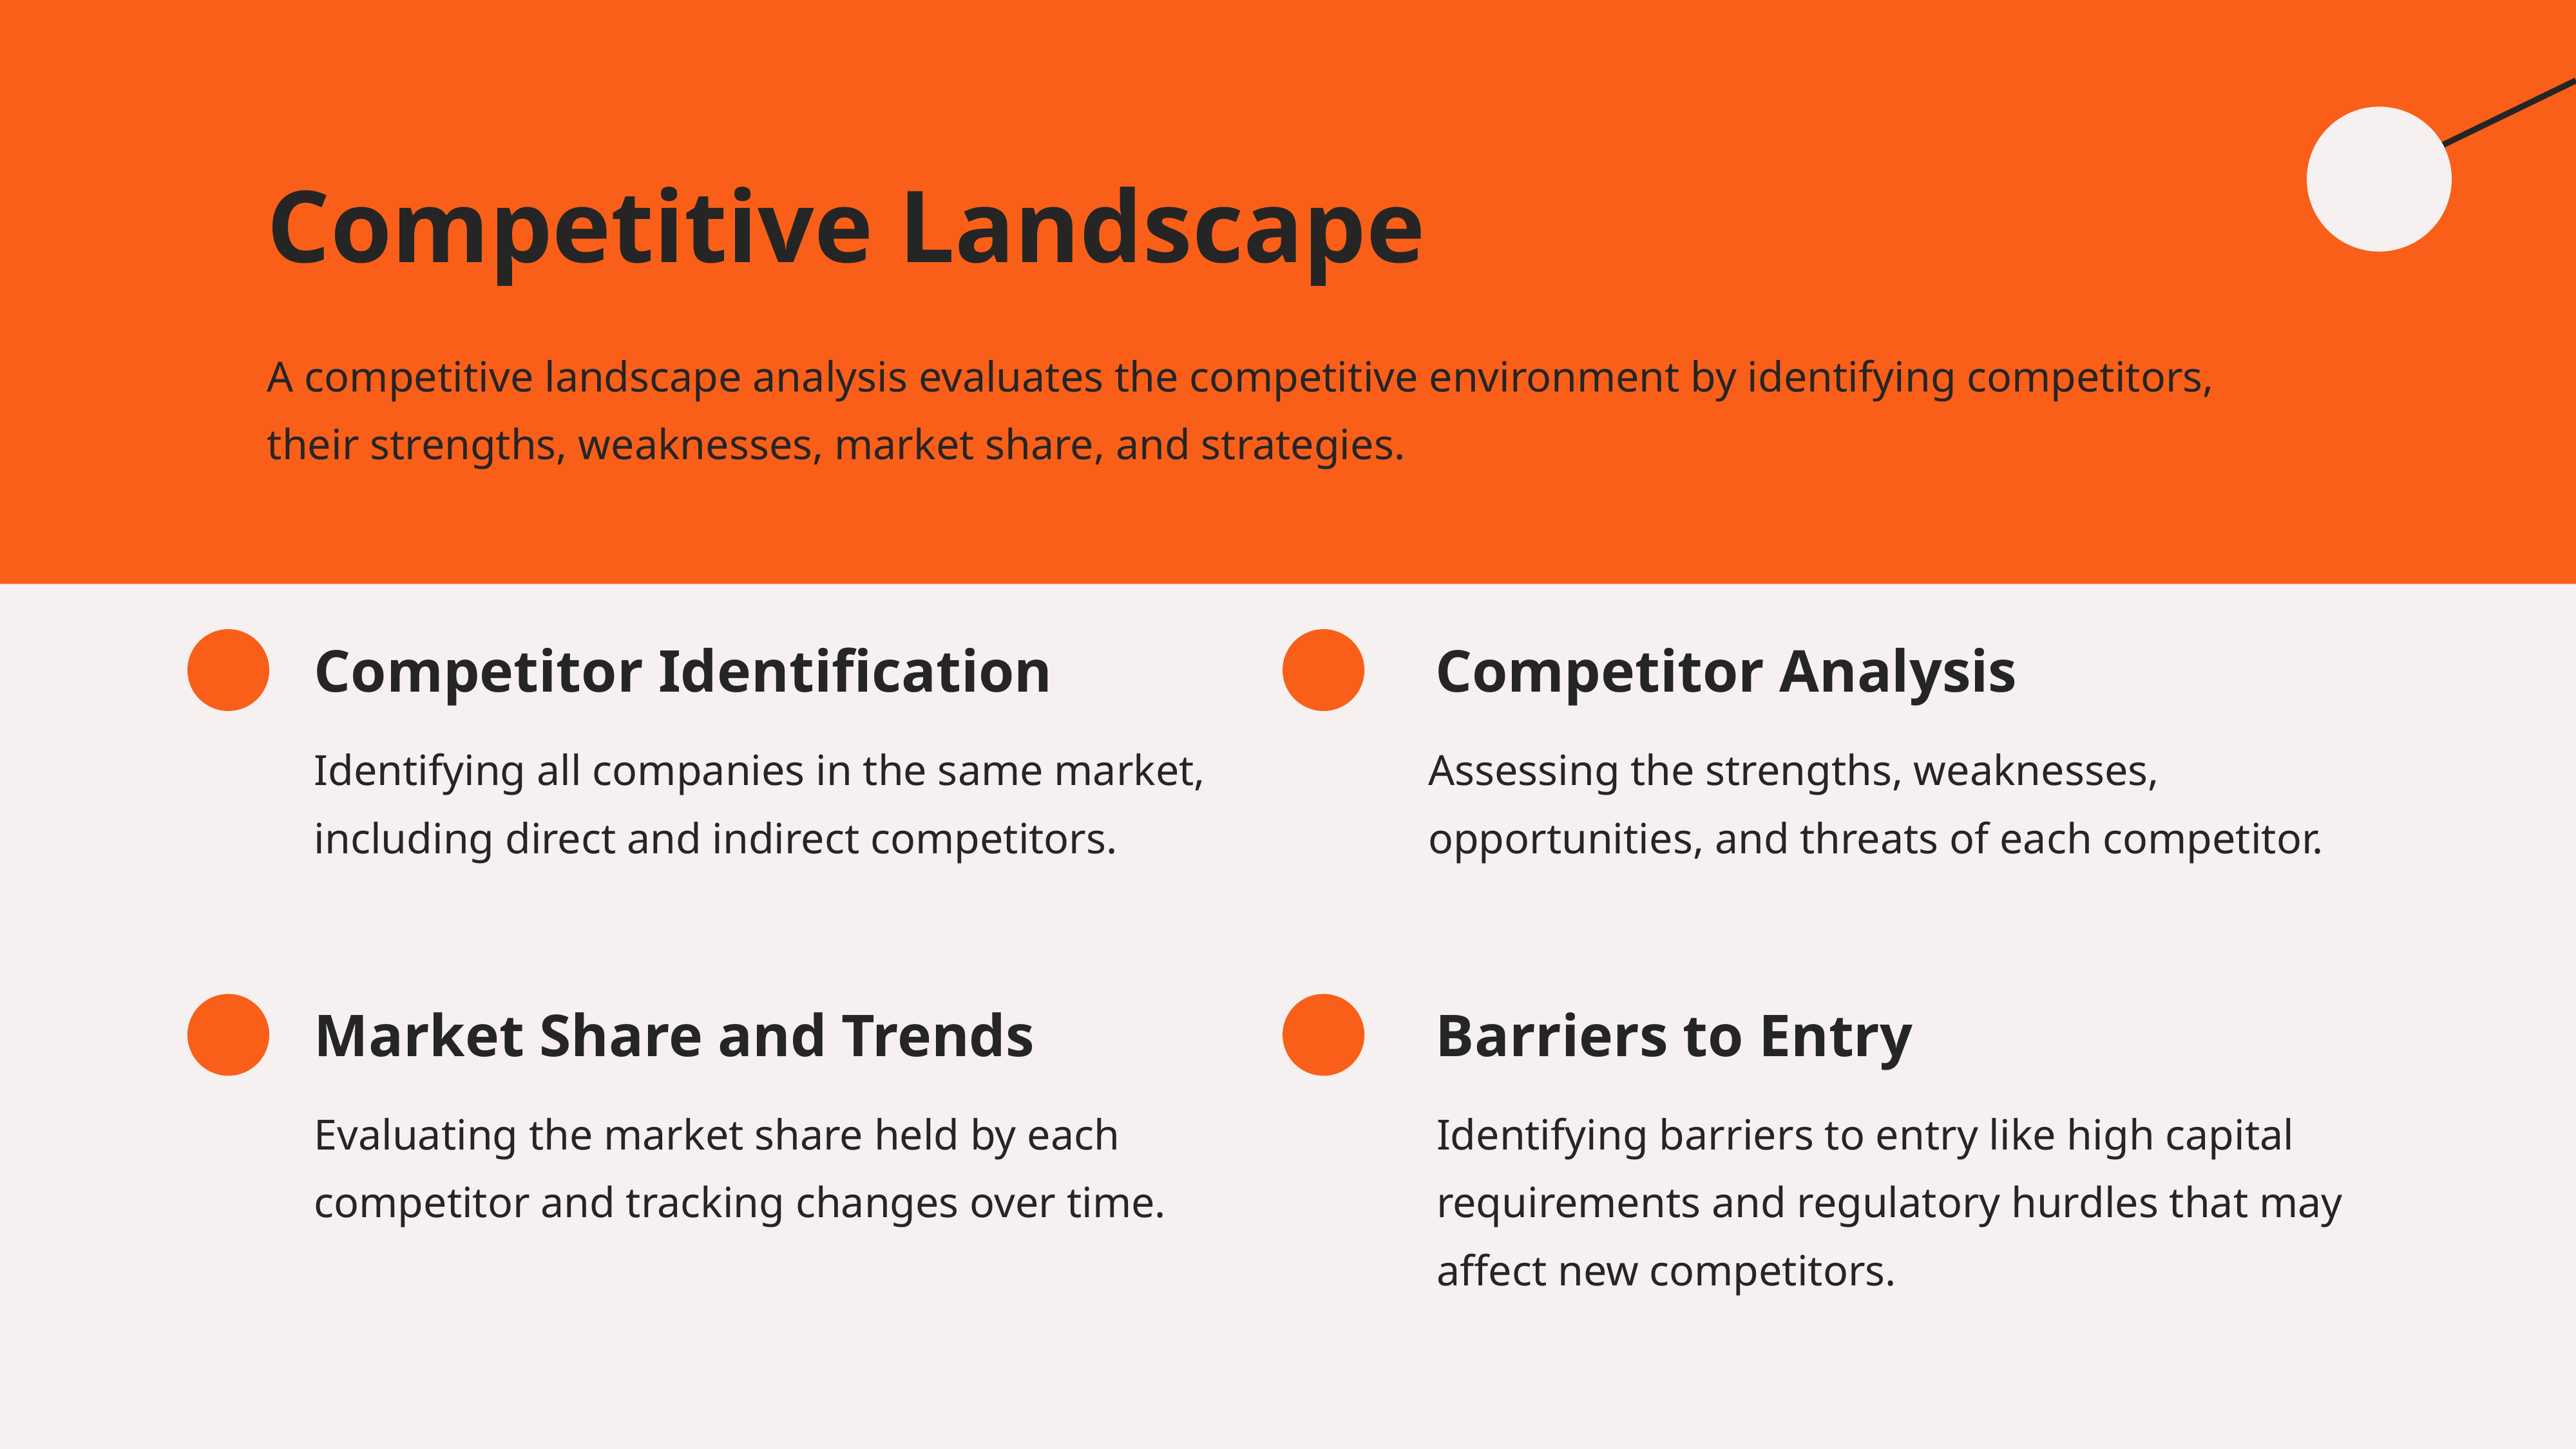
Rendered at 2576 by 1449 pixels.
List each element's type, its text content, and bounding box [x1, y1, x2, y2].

text_box [1282, 993, 1366, 1077]
text_box Assessing the strengths, weaknesses, opportunities, and threats of each competitor. [1418, 721, 2381, 867]
text_box Barriers to Entry [1426, 987, 2380, 1073]
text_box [2346, 80, 2576, 192]
text_box Competitor Identification [305, 622, 1236, 708]
text_box Competitive Landscape [258, 146, 2327, 287]
text_box Identifying barriers to entry like high capital requirements and regulatory hurdles that may affect new competitors. [1427, 1085, 2390, 1299]
text_box [186, 628, 271, 712]
text_box Evaluating the market share held by each competitor and tracking changes over time. [305, 1085, 1236, 1231]
text_box [0, 0, 2576, 585]
text_box [2314, 113, 2452, 252]
text_box Market Share and Trends [305, 987, 1236, 1073]
text_box [1282, 628, 1366, 712]
text_box A competitive landscape analysis evaluates the competitive environment by identifying competitors, their strengths, weaknesses, market share, and strategies. [258, 327, 2327, 473]
text_box Competitor Analysis [1426, 622, 2373, 708]
text_box [186, 993, 271, 1077]
text_box Identifying all companies in the same market, including direct and indirect competitors. [305, 721, 1236, 867]
